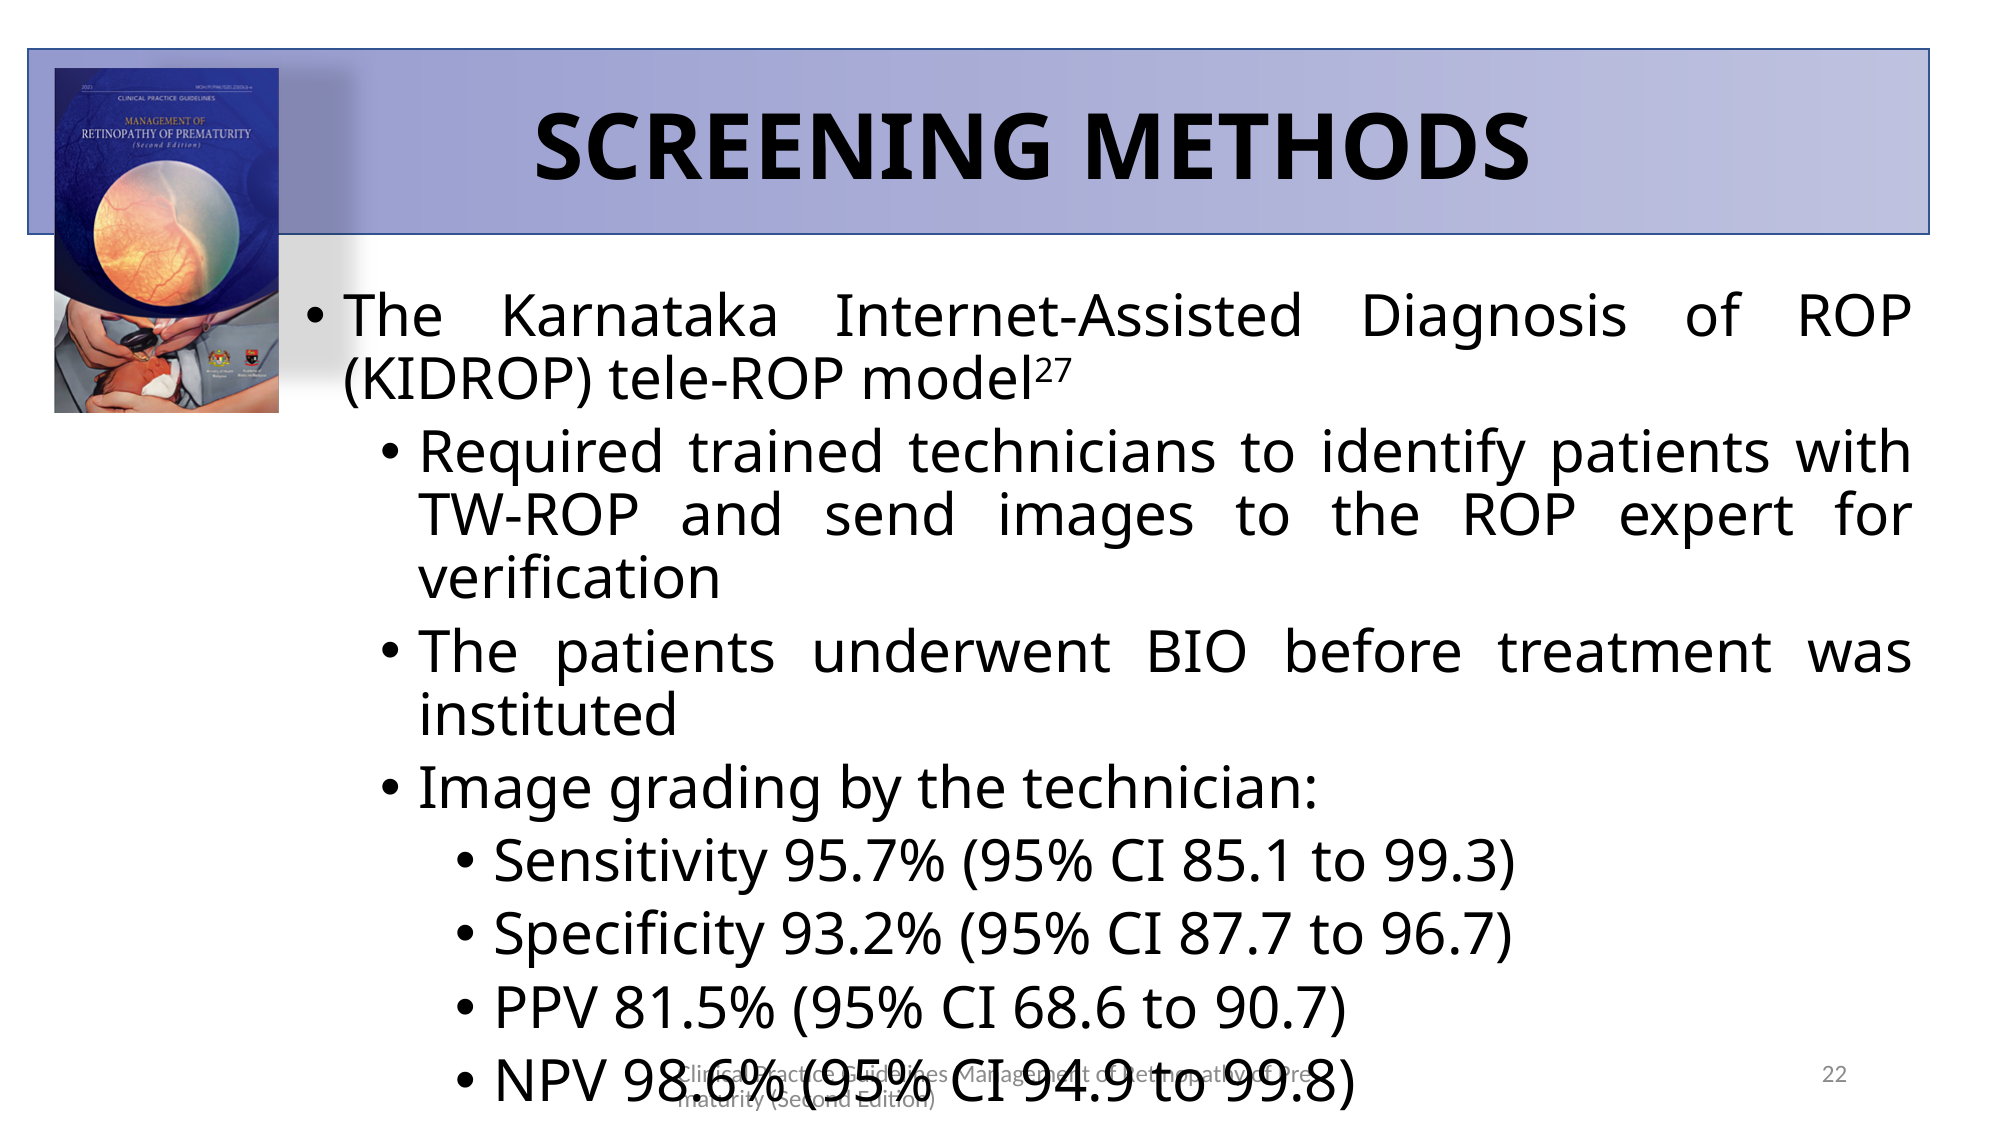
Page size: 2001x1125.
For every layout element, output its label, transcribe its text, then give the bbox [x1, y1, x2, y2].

title SCREENING METHODS [386, 60, 1896, 239]
footer Clinical Practice Guidelines Management of Retinopathy of Prematurity (Second Edition) [662, 1042, 1338, 1103]
list The Karnataka Internet-Assisted Diagnosis of ROP (KIDROP) tele-ROP model27 Required trained technicians to identify patients with TW-ROP and send images to the ROP expert for verification The patients underwent BIO before treatment was instituted Image grading by the technician: Sensitivity 95.7% (95% CI 85.1 to 99.3) Specificity 93.2% (95% CI 87.7 to 96.7) PPV 81.5% (95% CI 68.6 to 90.7) NPV 98.6% (95% CI 94.9 to 99.8) 27. Vinekar A, Gilbert C, Dogra M, et al. 2014;62(1):41-9. [290, 278, 1929, 993]
slide_number 22 [1412, 1042, 1863, 1103]
picture [54, 37, 386, 413]
text_box [27, 48, 54, 235]
text_box [386, 48, 1930, 235]
